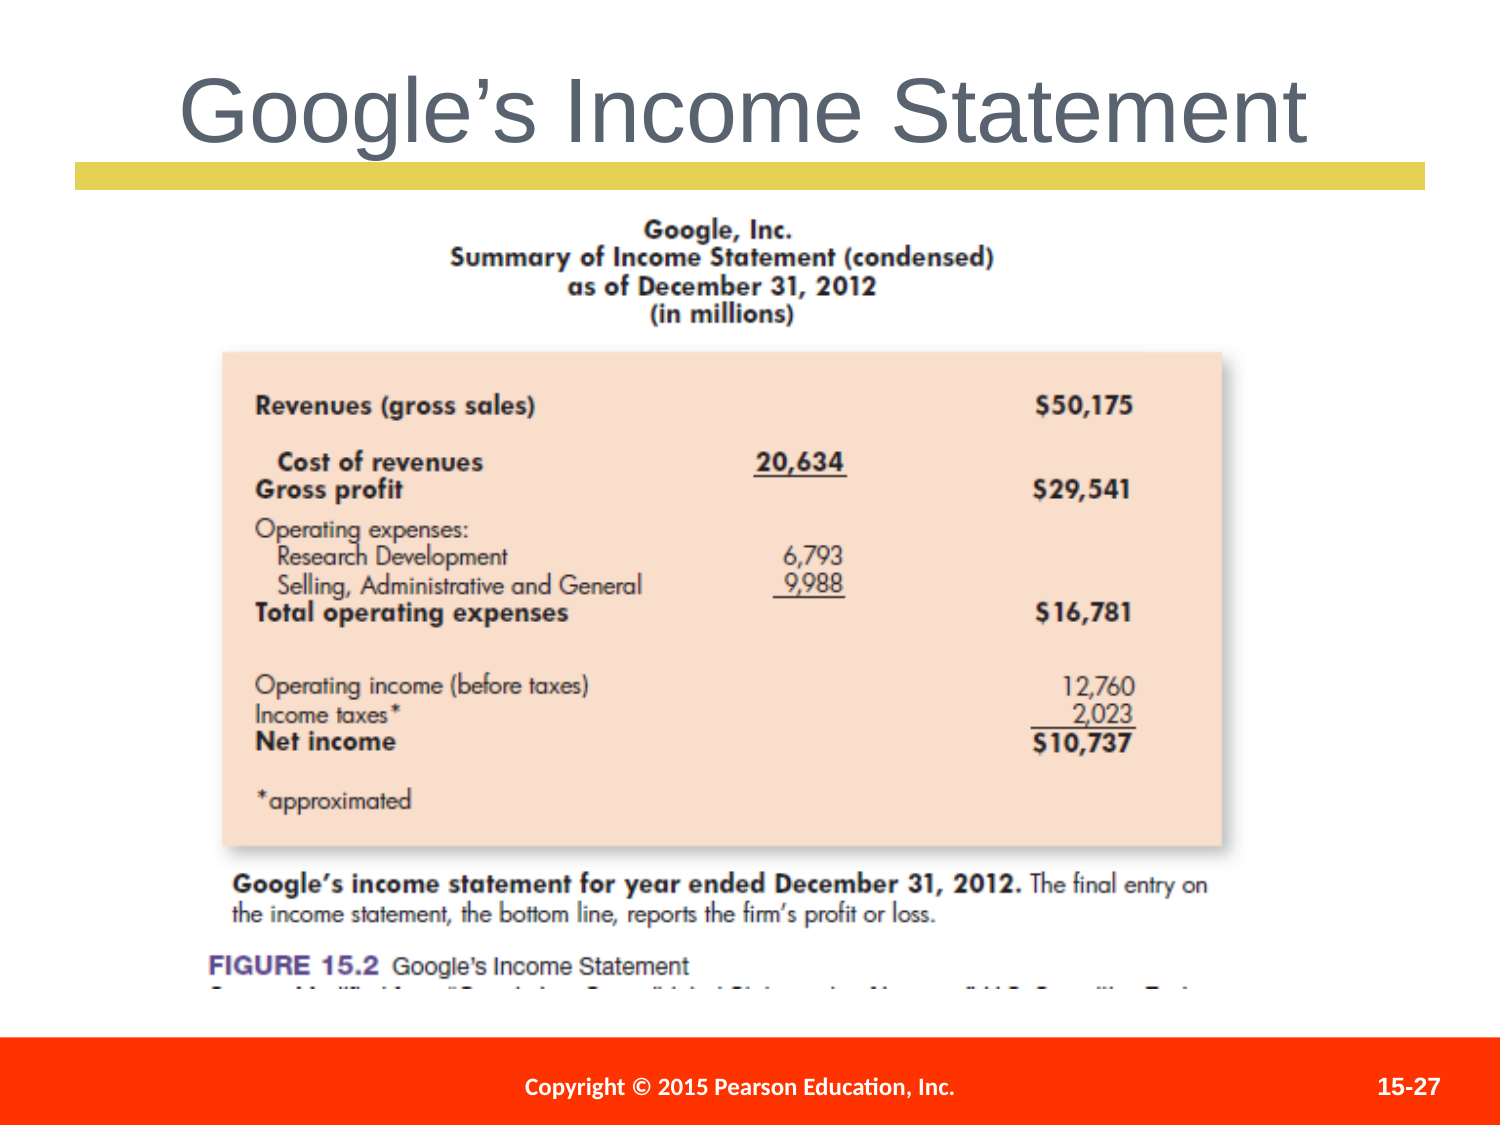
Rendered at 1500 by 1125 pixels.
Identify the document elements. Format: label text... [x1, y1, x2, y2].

title Google’s Income Statement [49, 12, 1438, 201]
picture [173, 212, 1363, 990]
